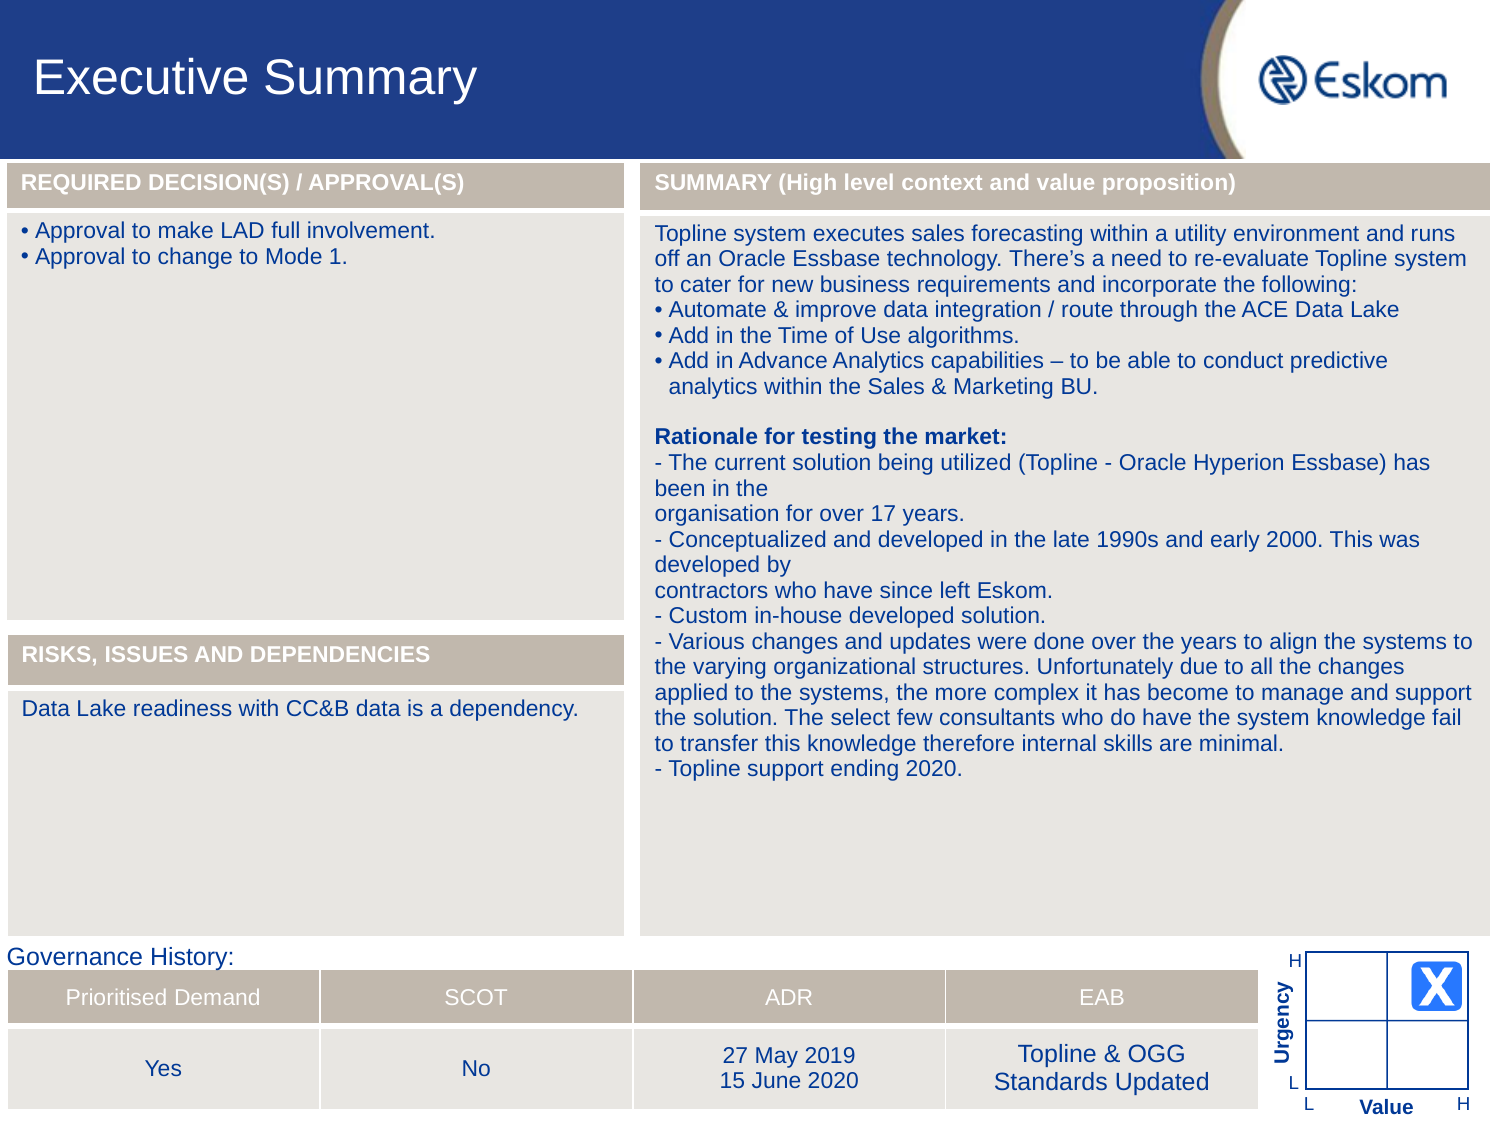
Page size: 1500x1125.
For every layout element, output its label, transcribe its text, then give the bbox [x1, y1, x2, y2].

table_header SCOT [321, 970, 632, 1023]
picture [0, 0, 1246, 159]
picture [1410, 960, 1463, 1012]
table_header ADR [634, 970, 945, 1023]
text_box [1261, 940, 1486, 1125]
title Executive Summary [32, 53, 1179, 105]
picture [1257, 55, 1450, 105]
table_cell Approval to make LAD full involvement. Approval to change to Mode 1. [7, 213, 624, 620]
table_header Prioritised Demand [8, 978, 319, 1023]
table_header EAB [946, 970, 1256, 1023]
table_cell Topline & OGG Standards Updated [946, 1029, 1256, 1109]
table_cell No [321, 1029, 632, 1109]
text_box Governance History: [0, 933, 348, 978]
table_cell Yes [8, 1029, 319, 1109]
table_cell Topline system executes sales forecasting within a utility environment and runs off an Oracle Essbase technology. There’s a need to re-evaluate Topline system to cater for new business requirements and incorporate the following: Automate & improve data integration / route through the ACE Data Lake Add in the Time of Use algorithms. Add in Advance Analytics capabilities – to be able to conduct predictive analytics within the Sales & Marketing BU. Rationale for testing the market: - The current solution being utilized (Topline - Oracle Hyperion Essbase) has been in the organisation for over 17 years. - Conceptualized and developed in the late 1990s and early 2000. This was developed by contractors who have since left Eskom. - Custom in-house developed solution. - Various changes and updates were done over the years to align the systems to the varying organizational structures. Unfortunately due to all the changes applied to the systems, the more complex it has become to manage and support the solution. The select few consultants who do have the system knowledge fail to transfer this knowledge therefore internal skills are minimal. - Topline support ending 2020. [640, 216, 1490, 936]
table_header REQUIRED DECISION(S) / APPROVAL(S) [7, 163, 624, 208]
table_cell Data Lake readiness with CC&B data is a dependency. [8, 691, 624, 936]
table_cell 27 May 2019 15 June 2020 [634, 1029, 945, 1109]
table_header RISKS, ISSUES AND DEPENDENCIES [8, 635, 624, 685]
table_header SUMMARY (High level context and value proposition) [640, 163, 1490, 210]
